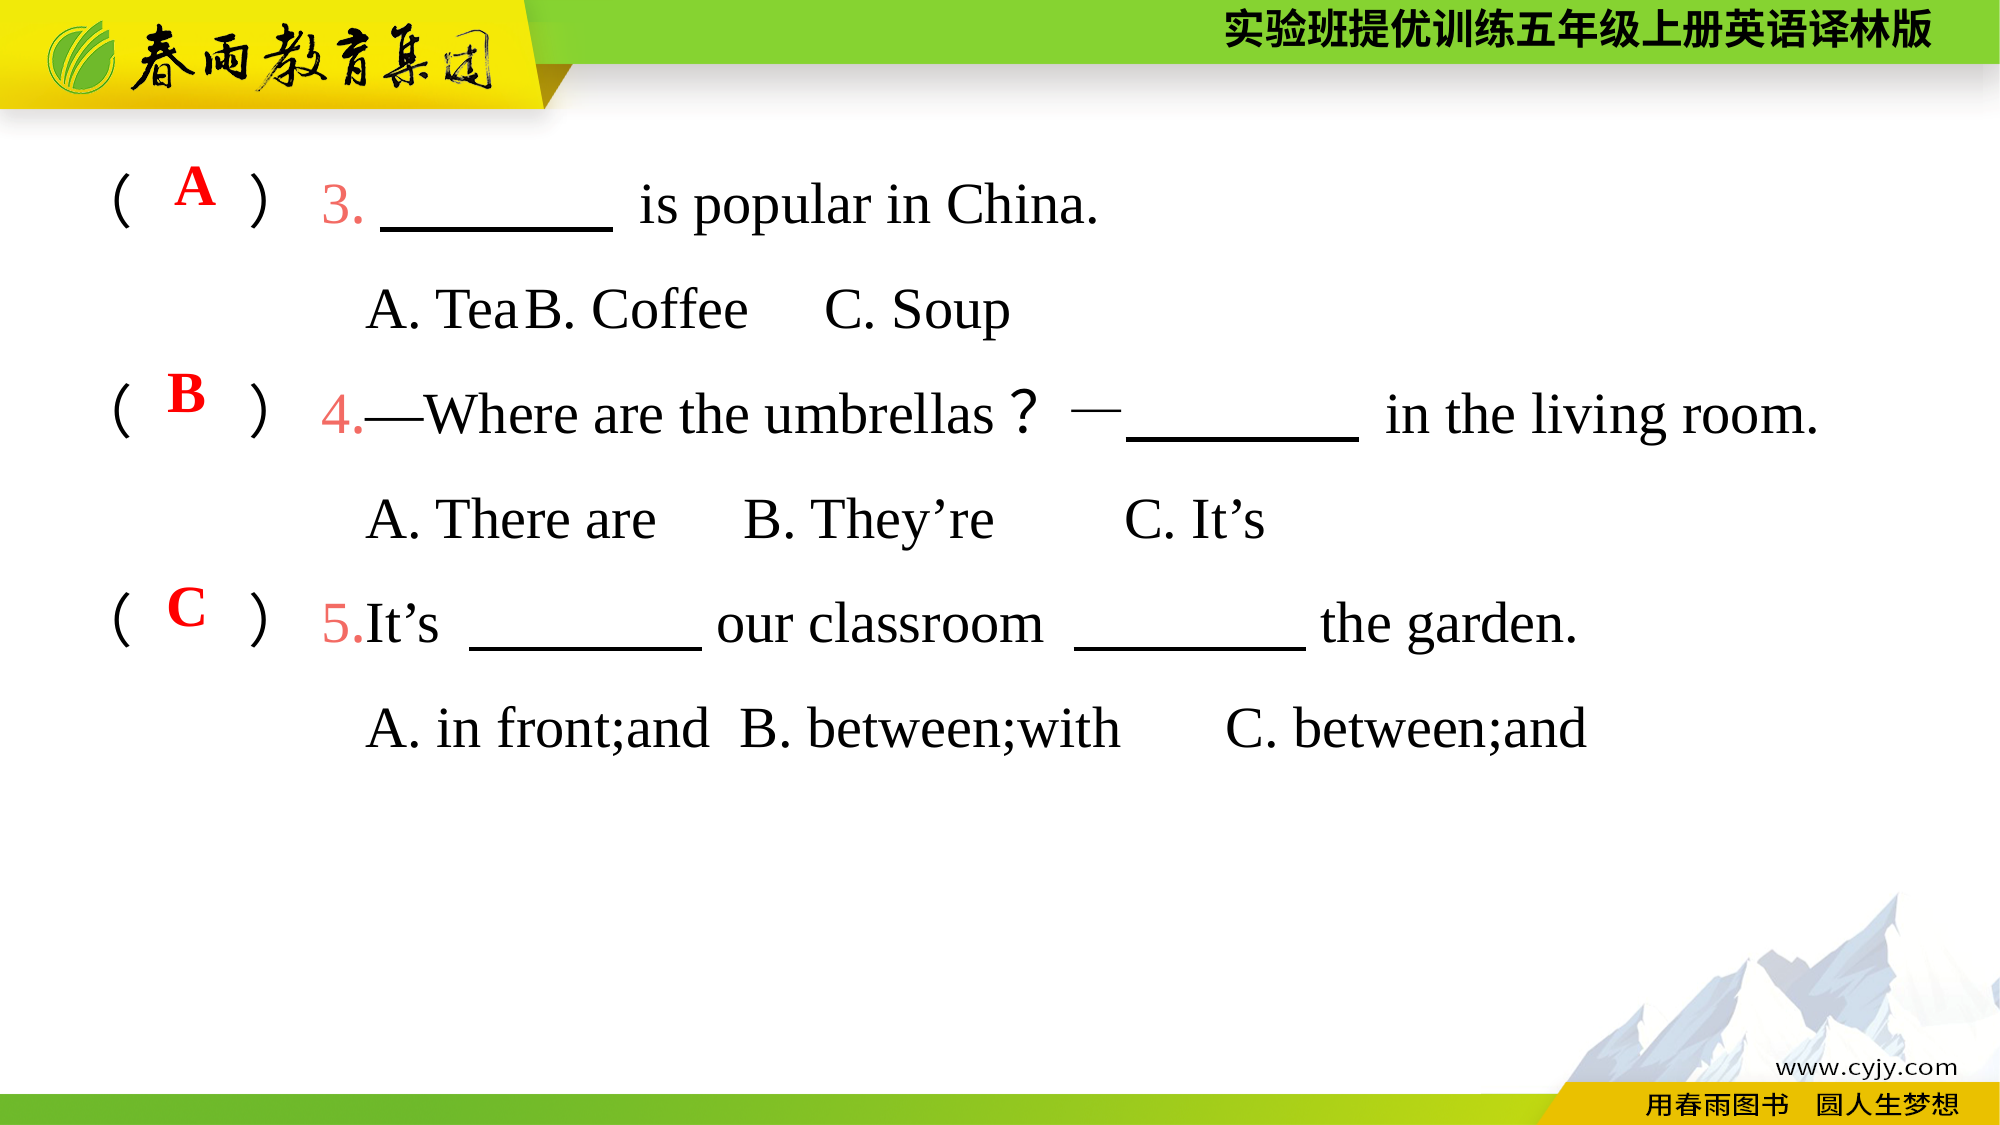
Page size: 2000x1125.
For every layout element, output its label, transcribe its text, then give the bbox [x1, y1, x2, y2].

text_box C [151, 561, 223, 646]
picture [0, 0, 2000, 1125]
text_box B [152, 346, 222, 432]
list （ ）3. is popular in China. A. Tea B. Coffee C. Soup （ ）4.—Where are the umbrellas？— in the living room. A. There are B. They’re C. It’s （ ）5.It’s our classroom the garden. A. in front;and B. between;with C. between;and [59, 122, 1944, 761]
text_box A [159, 140, 232, 225]
